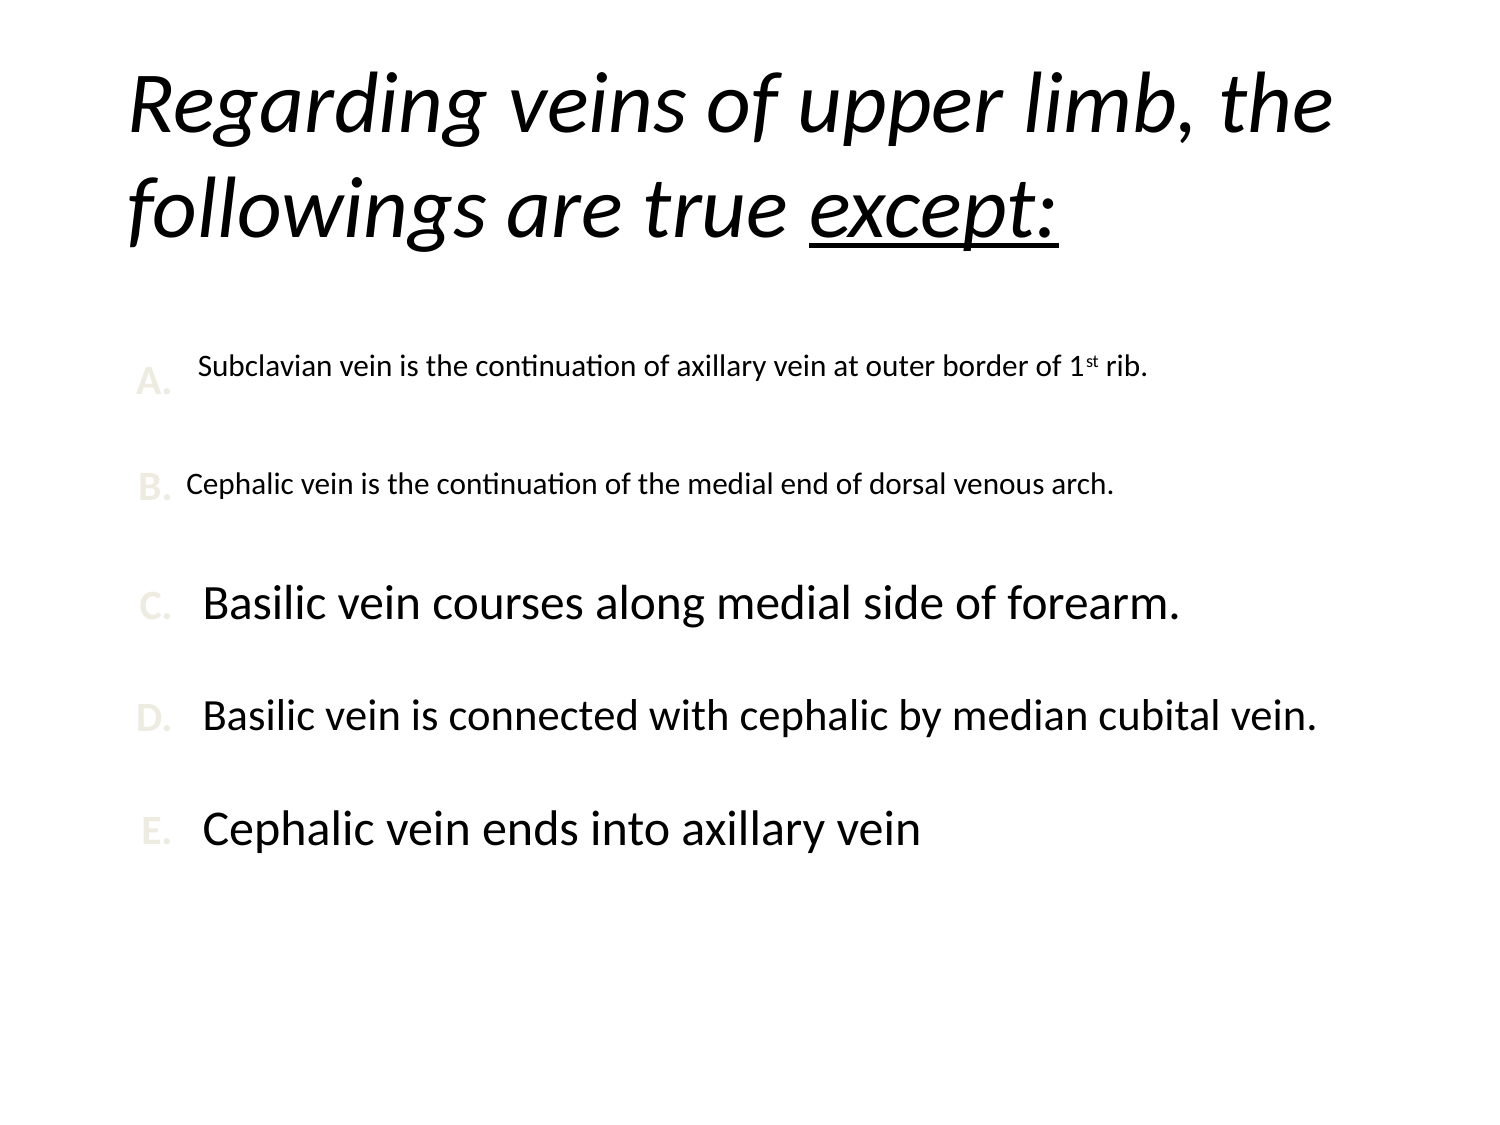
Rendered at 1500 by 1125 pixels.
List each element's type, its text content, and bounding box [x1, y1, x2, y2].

list Subclavian vein is the continuation of axillary vein at outer border of 1st rib. [183, 326, 1346, 402]
list Basilic vein is connected with cephalic by median cubital vein. [187, 675, 1350, 750]
title Regarding veins of upper limb, the followings are true except: [112, 37, 1375, 263]
list Basilic vein courses along medial side of forearm. [187, 562, 1350, 638]
list Cephalic vein is the continuation of the medial end of dorsal venous arch. [171, 444, 1334, 520]
list Cephalic vein ends into axillary vein [187, 787, 1350, 863]
